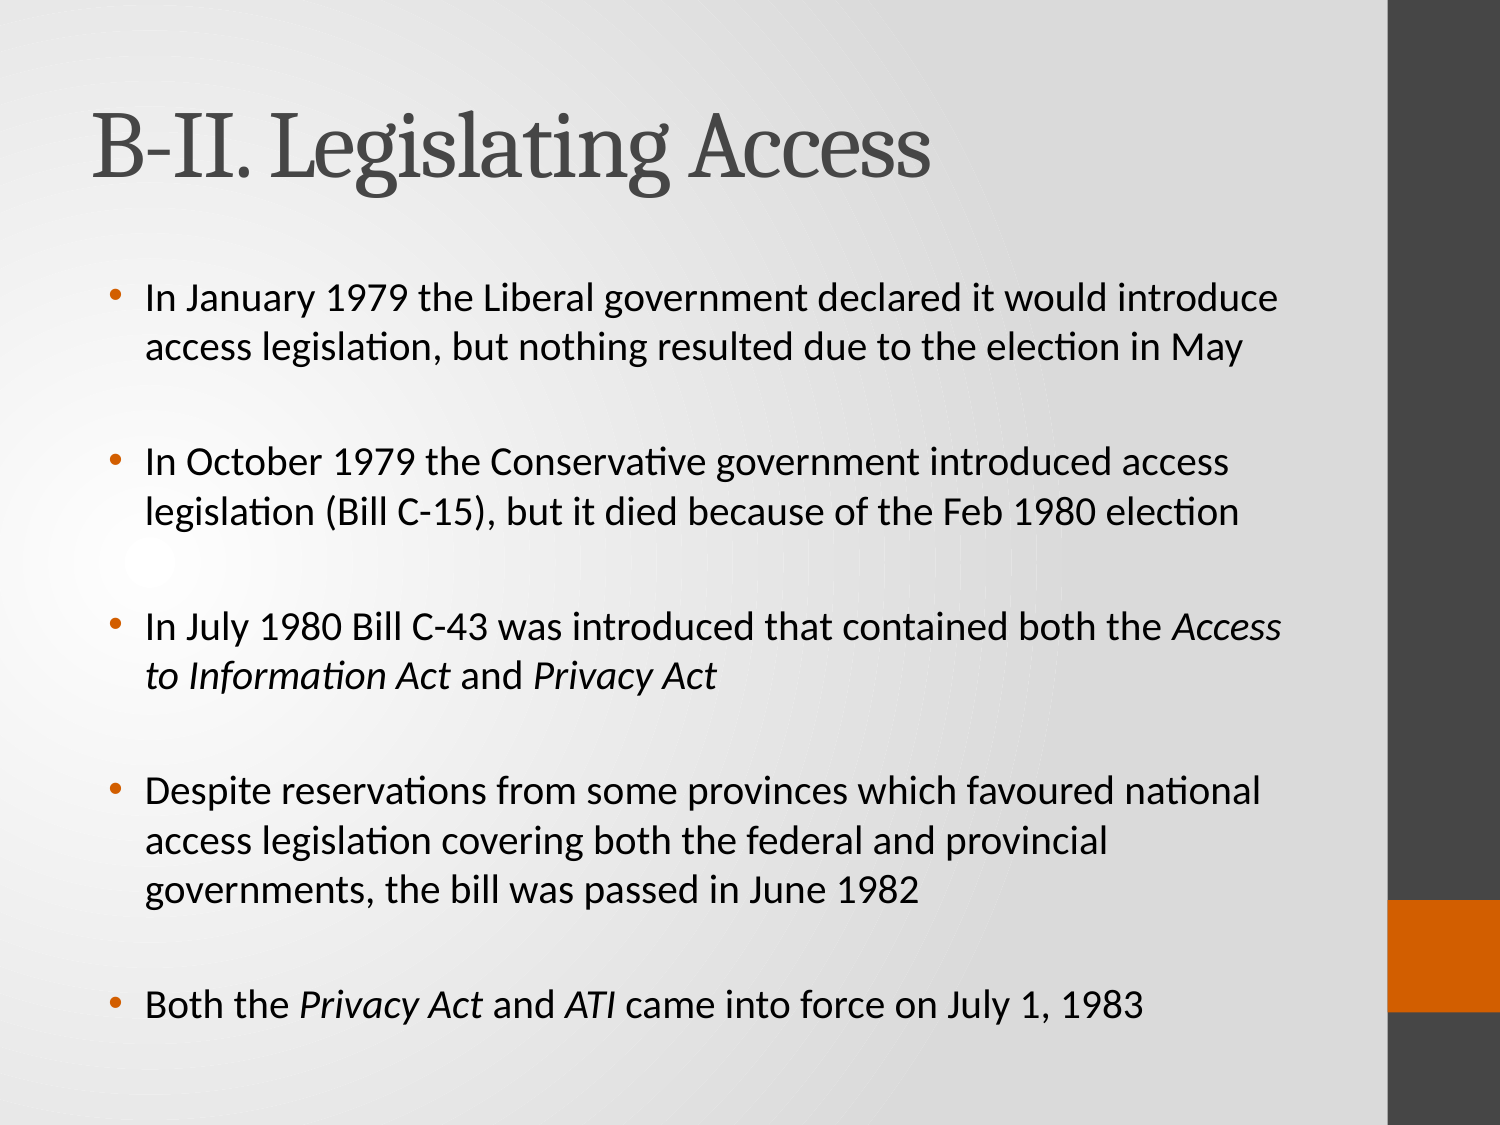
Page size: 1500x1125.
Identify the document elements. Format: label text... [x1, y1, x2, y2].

list In January 1979 the Liberal government declared it would introduce access legislation, but nothing resulted due to the election in May In October 1979 the Conservative government introduced access legislation (Bill C-15), but it died because of the Feb 1980 election In July 1980 Bill C-43 was introduced that contained both the Access to Information Act and Privacy Act Despite reservations from some provinces which favoured national access legislation covering both the federal and provincial governments, the bill was passed in June 1982 Both the Privacy Act and ATI came into force on July 1, 1983 [75, 262, 1325, 1050]
title B-II. Legislating Access [75, 45, 1325, 233]
